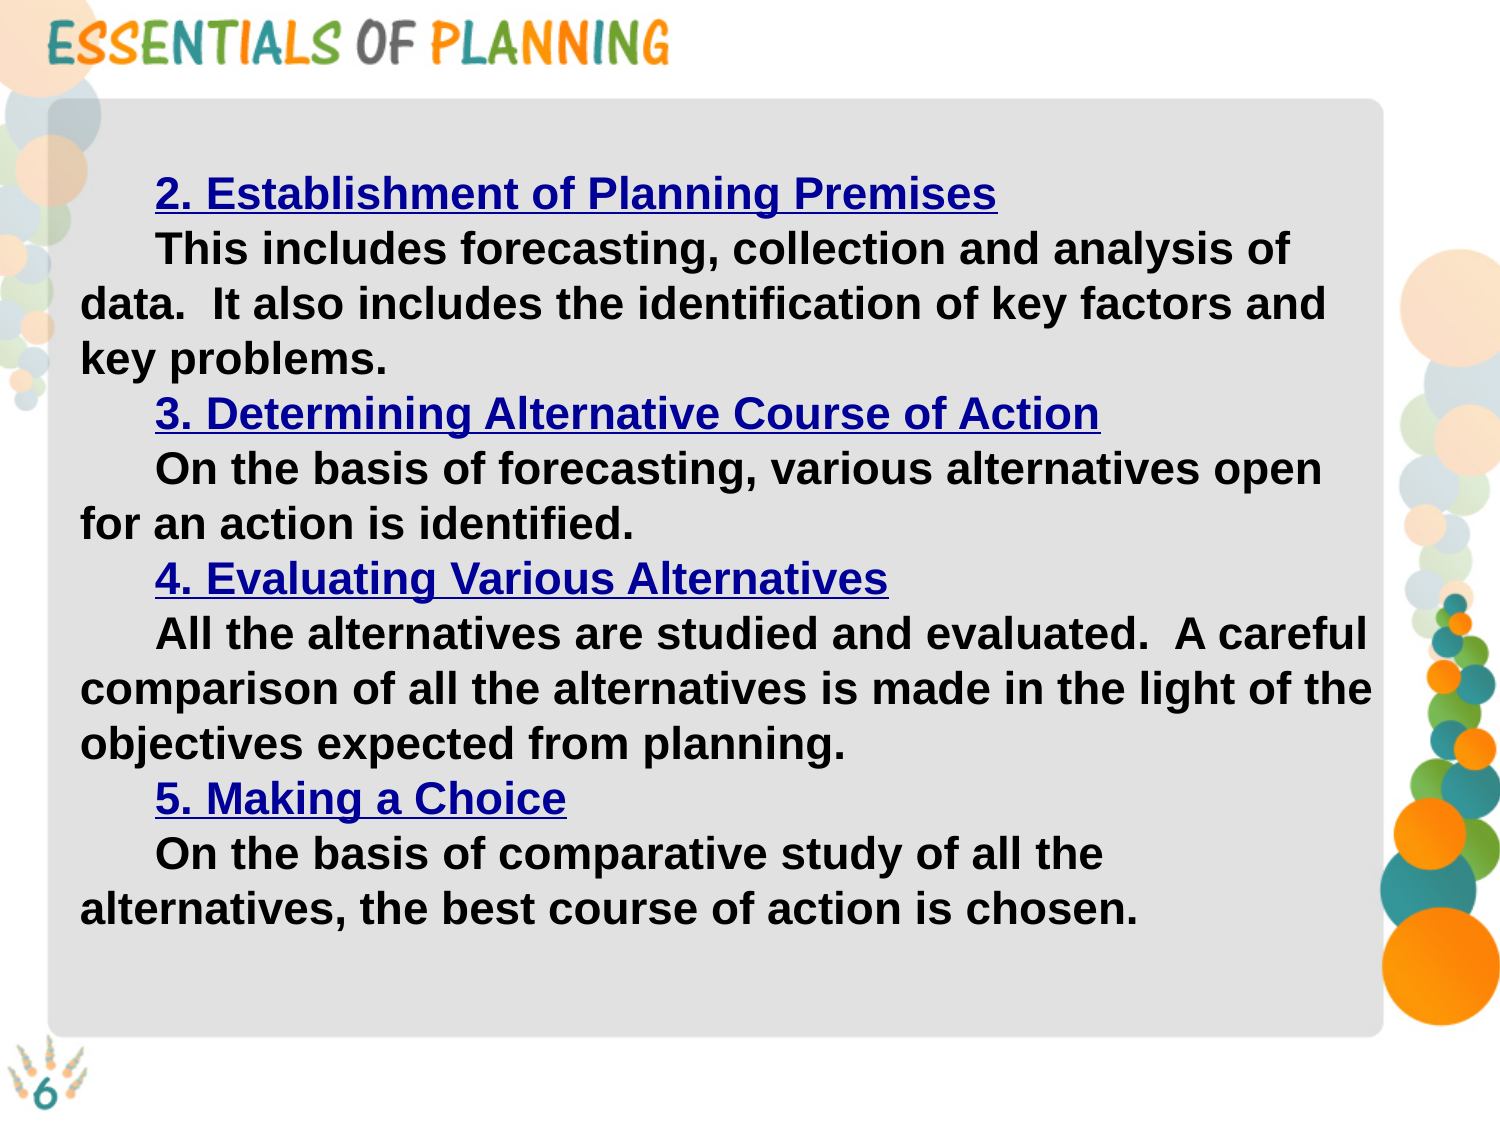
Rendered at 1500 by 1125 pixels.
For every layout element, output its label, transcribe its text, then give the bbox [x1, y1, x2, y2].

picture [0, 0, 1500, 1125]
text_box 2. Establishment of Planning Premises This includes forecasting, collection and analysis of data. It also includes the identification of key factors and key problems. 3. Determining Alternative Course of Action On the basis of forecasting, various alternatives open for an action is identified. 4. Evaluating Various Alternatives All the alternatives are studied and evaluated. A careful comparison of all the alternatives is made in the light of the objectives expected from planning. 5. Making a Choice On the basis of comparative study of all the alternatives, the best course of action is chosen. [65, 156, 1400, 941]
